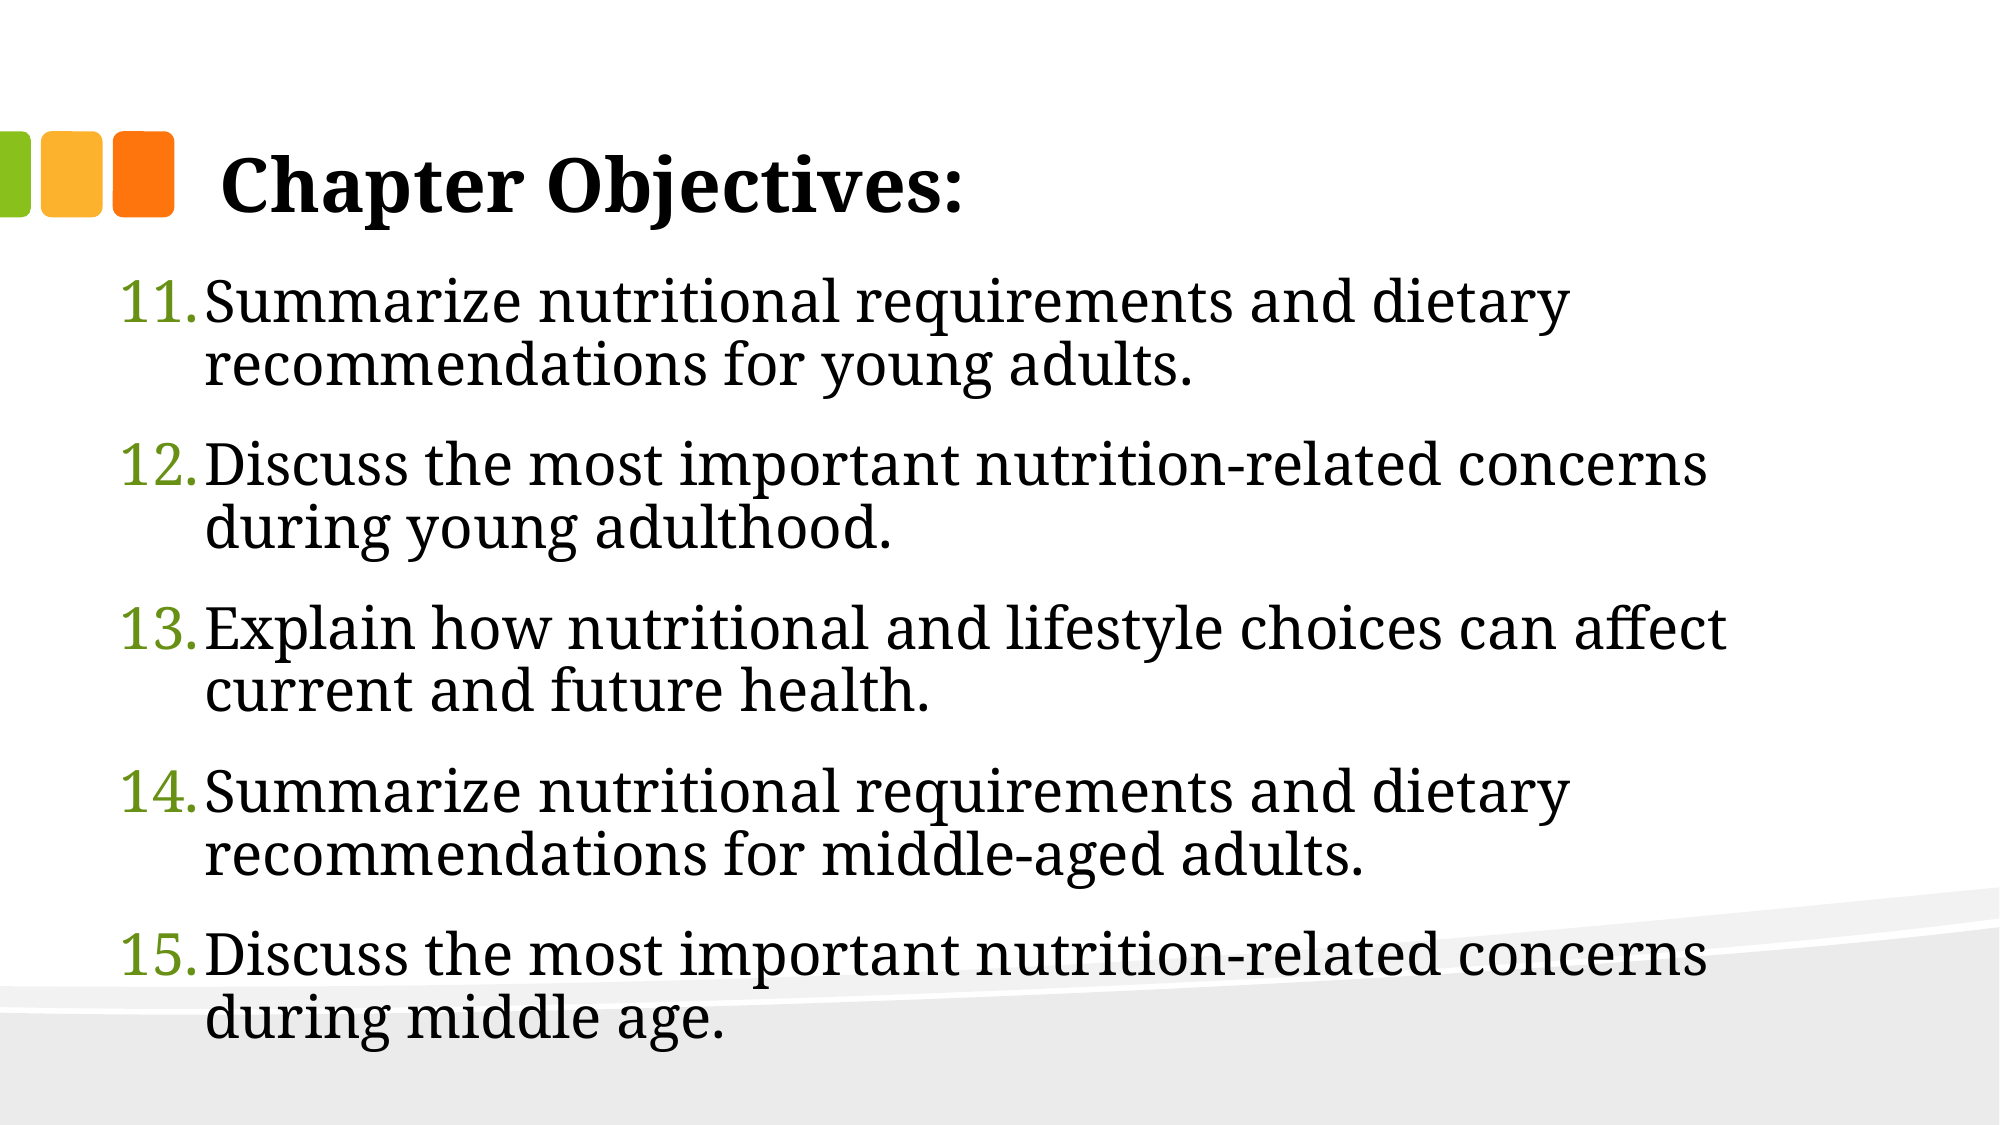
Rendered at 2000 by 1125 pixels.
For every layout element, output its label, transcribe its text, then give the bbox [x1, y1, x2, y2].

list Summarize nutritional requirements and dietary recommendations for young adults. Discuss the most important nutrition-related concerns during young adulthood. Explain how nutritional and lifestyle choices can affect current and future health. Summarize nutritional requirements and dietary recommendations for middle-aged adults. Discuss the most important nutrition-related concerns during middle age. [99, 262, 1900, 1088]
title Chapter Objectives: [199, 24, 1800, 238]
